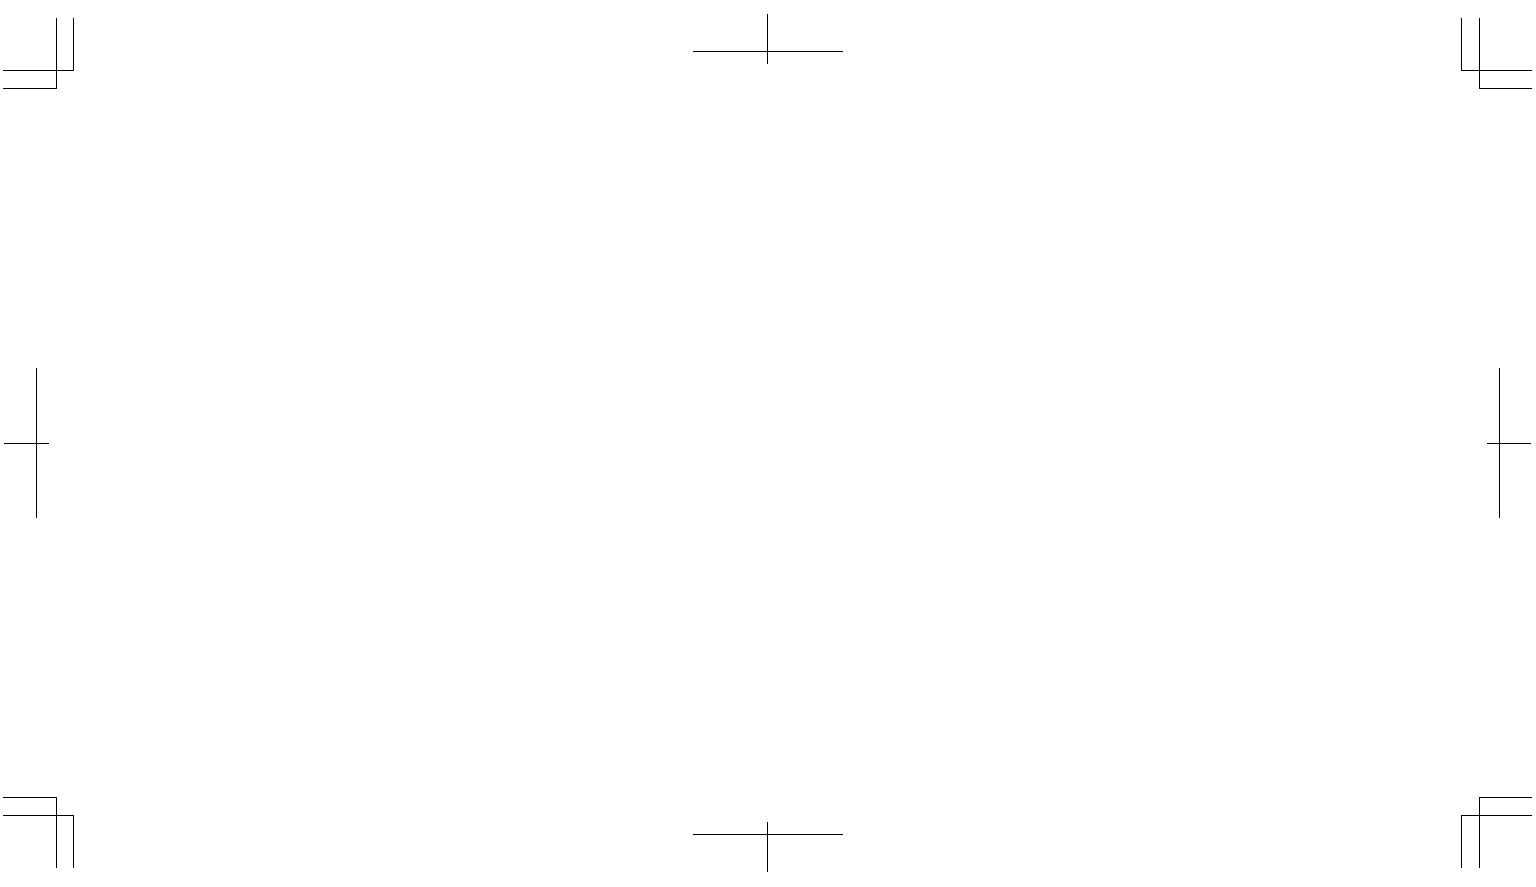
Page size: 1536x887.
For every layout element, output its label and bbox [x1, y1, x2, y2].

text_box [3, 367, 50, 519]
text_box [2, 796, 75, 869]
text_box [692, 821, 843, 873]
text_box [1486, 367, 1531, 519]
text_box [1460, 17, 1534, 90]
text_box [1460, 796, 1534, 869]
text_box [692, 13, 843, 64]
text_box [2, 17, 75, 90]
